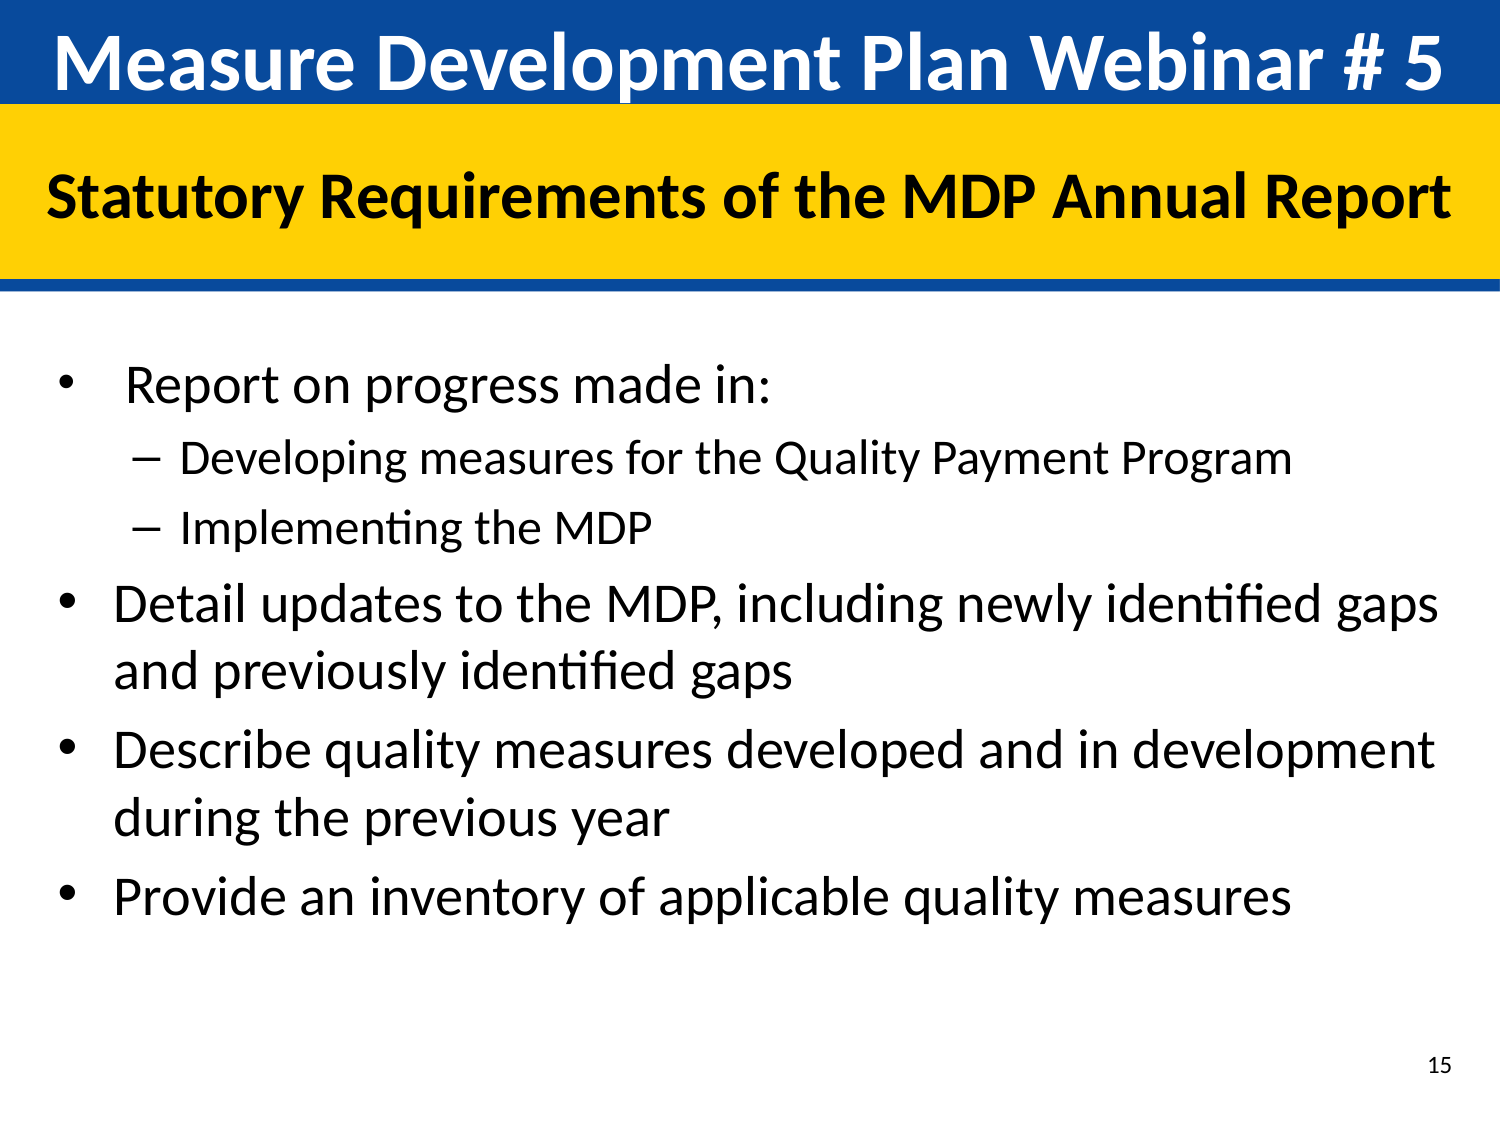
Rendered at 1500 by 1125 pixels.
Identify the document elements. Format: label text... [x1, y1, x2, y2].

text_box Statutory Requirements of the MDP Annual Report [0, 117, 1500, 279]
title Measure Development Plan Webinar # 5 [0, 0, 1500, 104]
list Report on progress made in: Developing measures for the Quality Payment Program Implementing the MDP Detail updates to the MDP, including newly identified gaps and previously identified gaps Describe quality measures developed and in development during the previous year Provide an inventory of applicable quality measures [42, 339, 1458, 1004]
